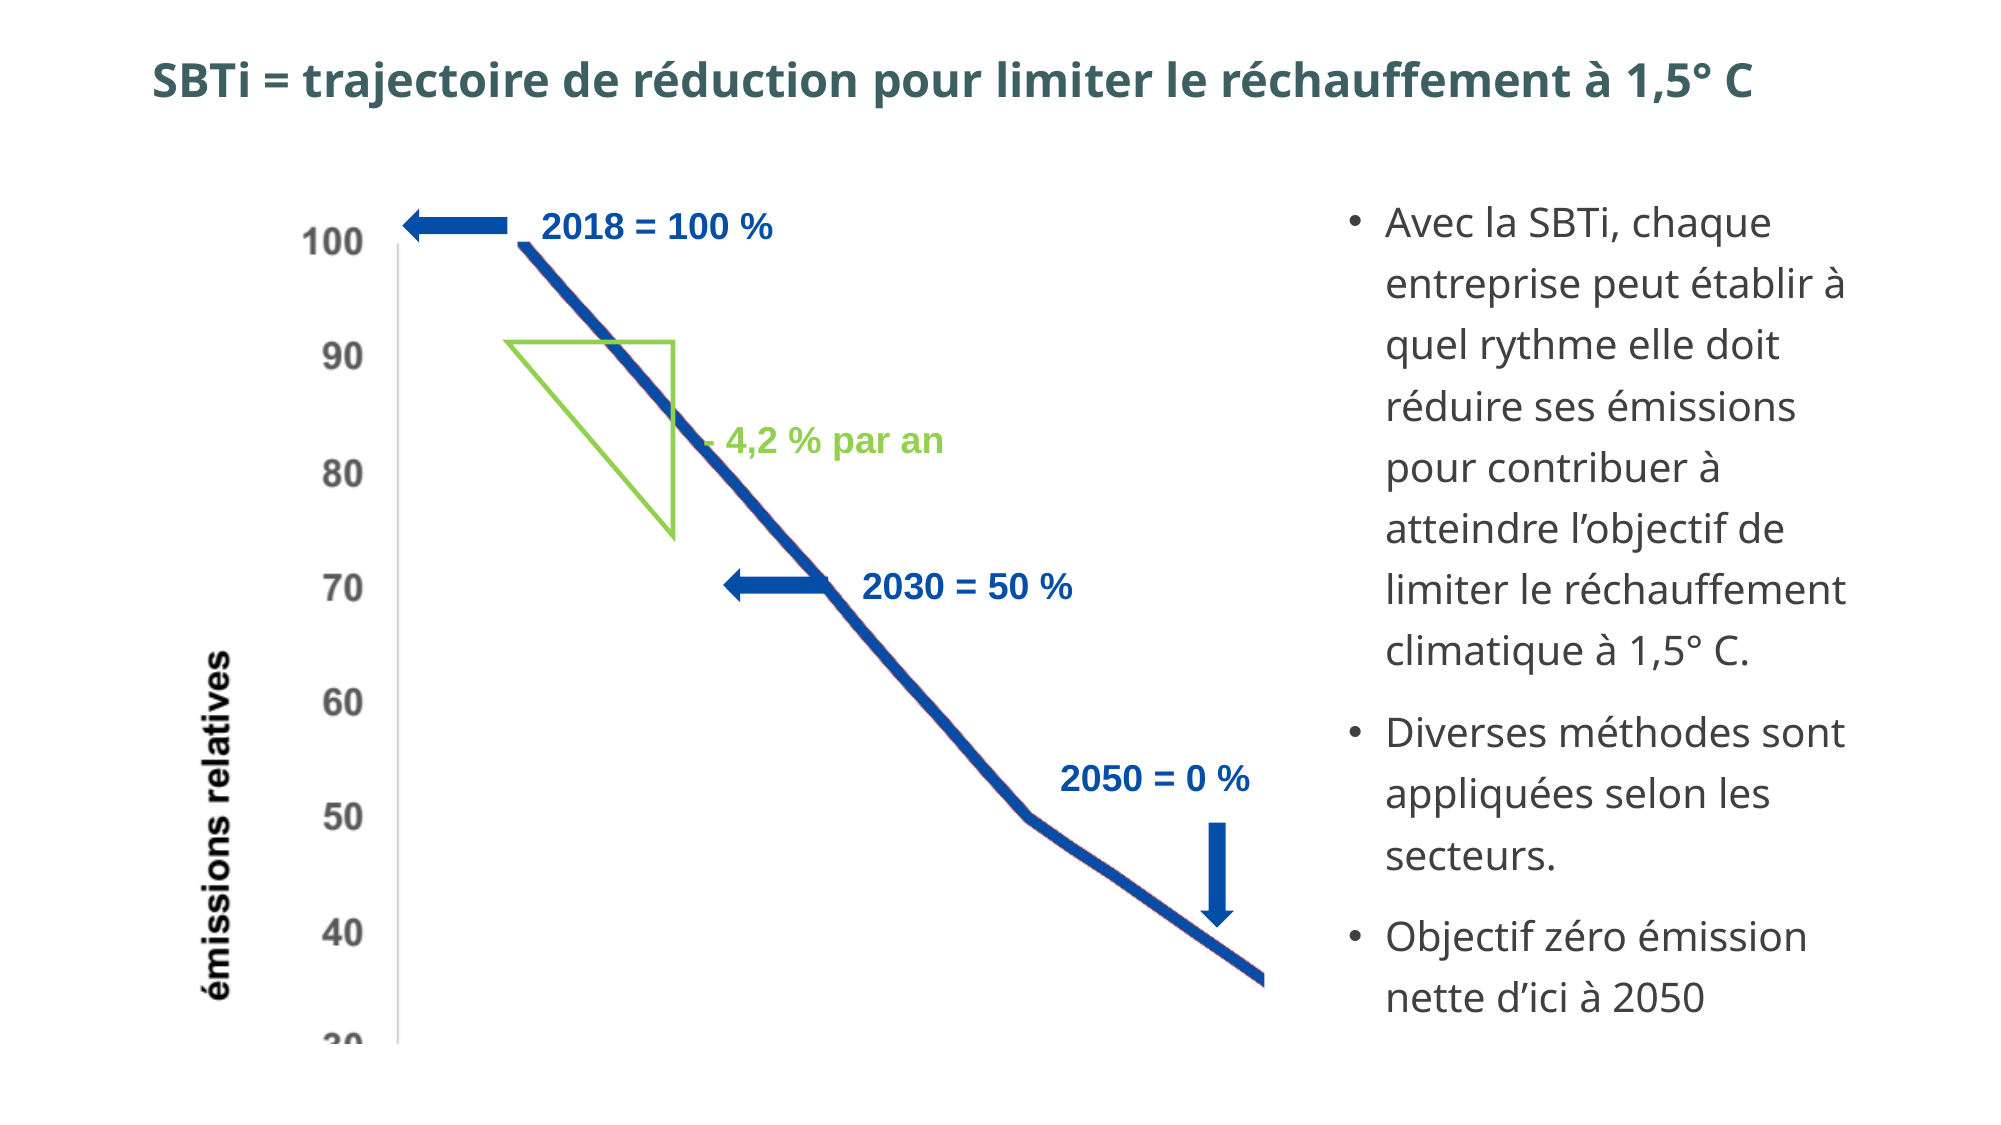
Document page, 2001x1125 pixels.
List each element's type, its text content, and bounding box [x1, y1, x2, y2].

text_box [507, 342, 1046, 536]
list Avec la SBTi, chaque entreprise peut établir à quel rythme elle doit réduire ses émissions pour contribuer à atteindre l’objectif de limiter le réchauffement climatique à 1,5° C. Diverses méthodes sont appliquées selon les secteurs. Objectif zéro émission nette d’ici à 2050 [1333, 176, 1865, 1083]
picture [136, 195, 1265, 1044]
title SBTi = trajectoire de réduction pour limiter le réchauffement à 1,5° C [137, 26, 1863, 138]
